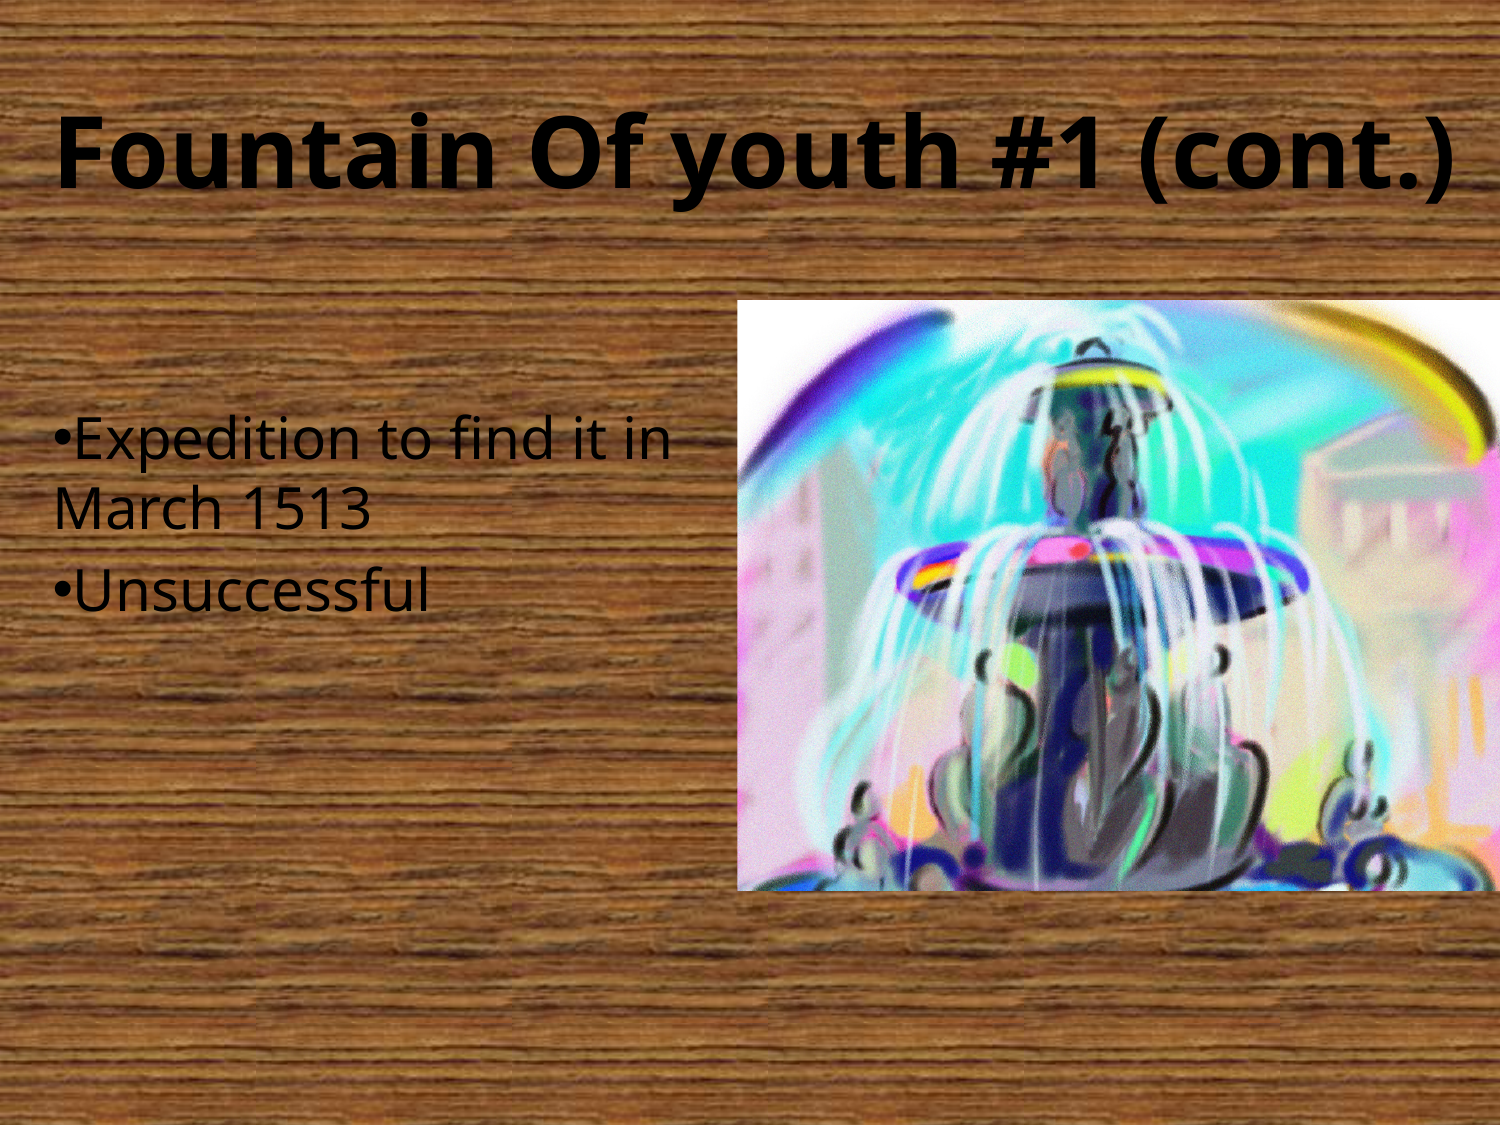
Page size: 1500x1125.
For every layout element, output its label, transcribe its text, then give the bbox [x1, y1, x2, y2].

title Fountain Of youth #1 (cont.) [37, 24, 1475, 216]
list Expedition to find it in March 1513 Unsuccessful [37, 312, 700, 863]
picture [0, 0, 1500, 1125]
